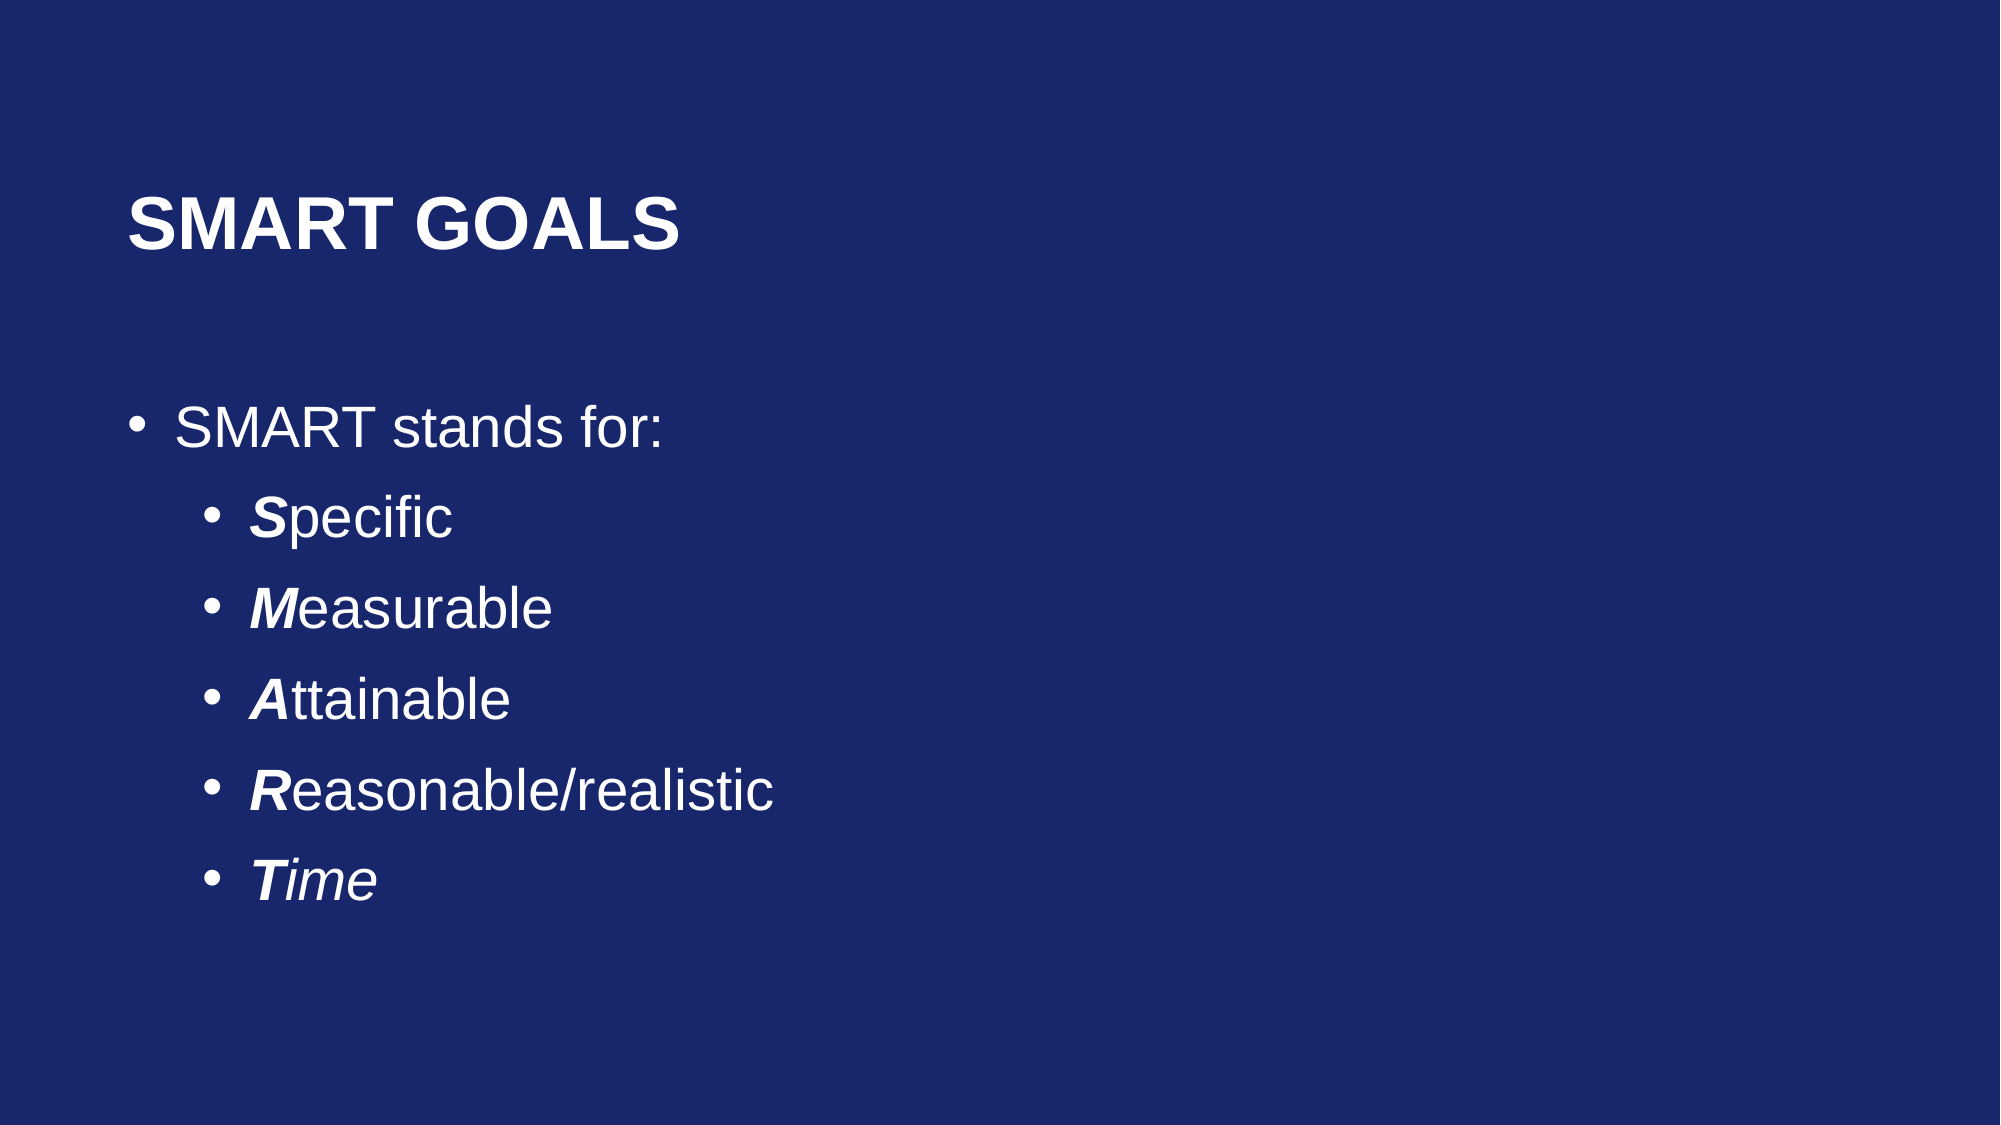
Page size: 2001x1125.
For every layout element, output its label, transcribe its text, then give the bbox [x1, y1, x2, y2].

list SMART stands for: Specific Measurable Attainable Reasonable/realistic Time [112, 351, 1775, 950]
title SMART Goals [112, 99, 1775, 339]
